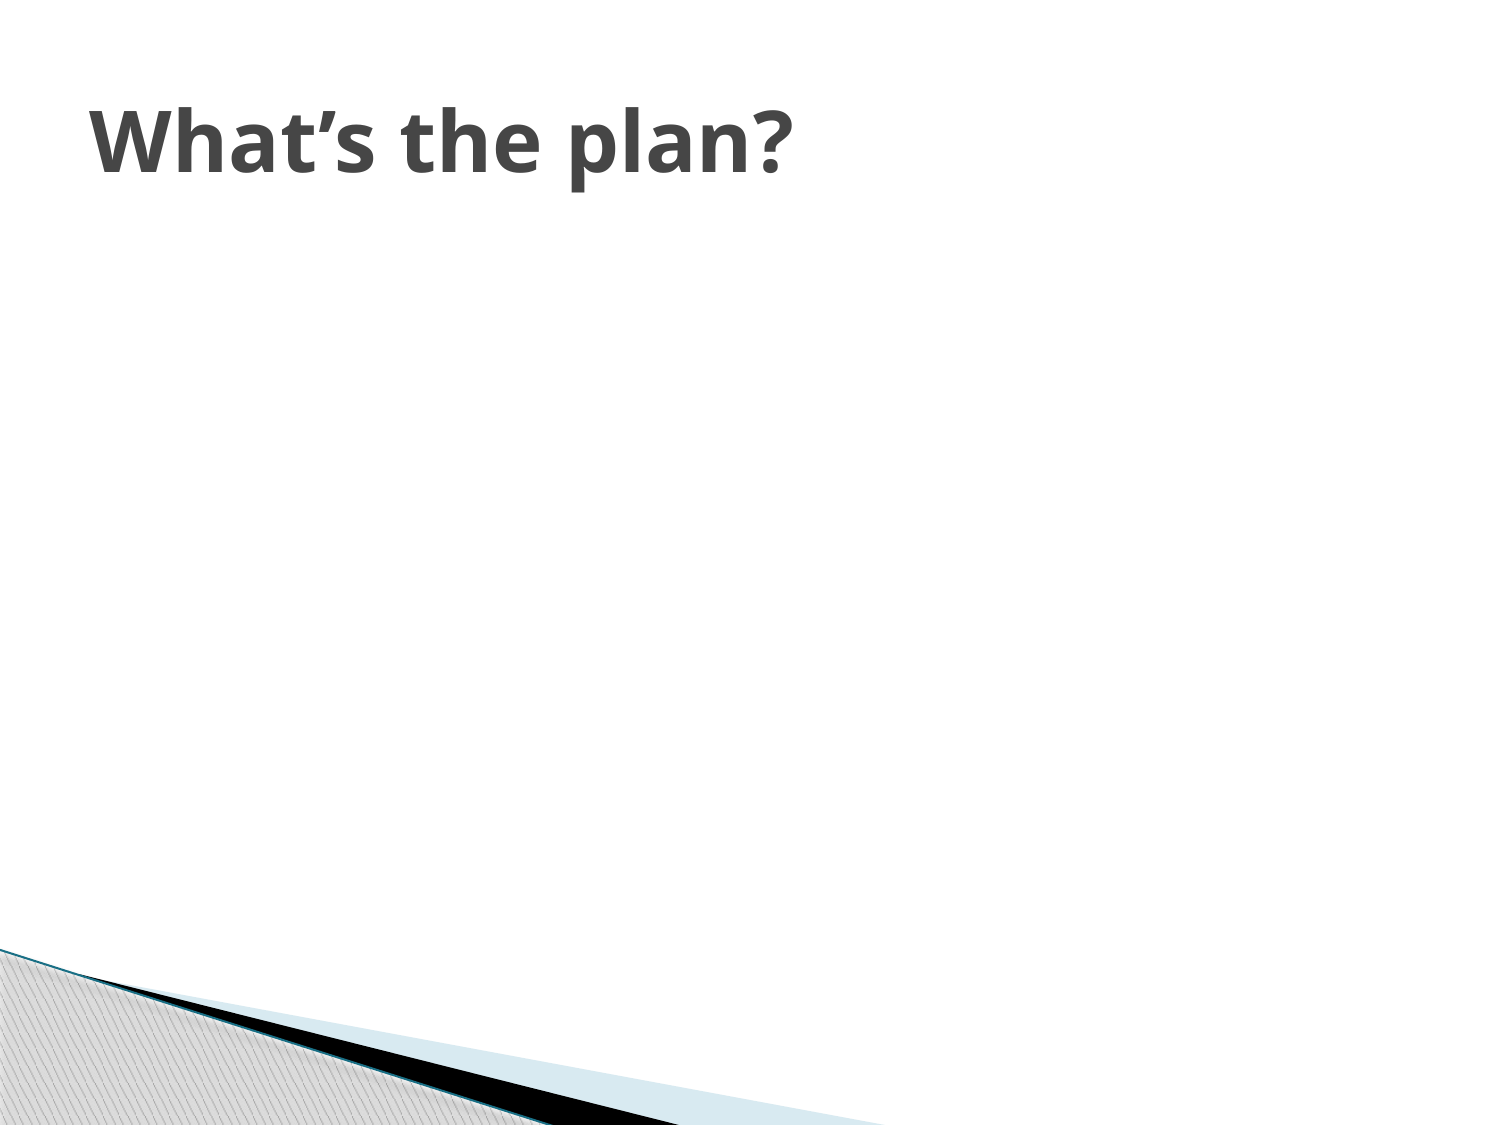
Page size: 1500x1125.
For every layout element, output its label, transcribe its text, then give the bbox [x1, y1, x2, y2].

title What’s the plan? [75, 45, 1425, 233]
